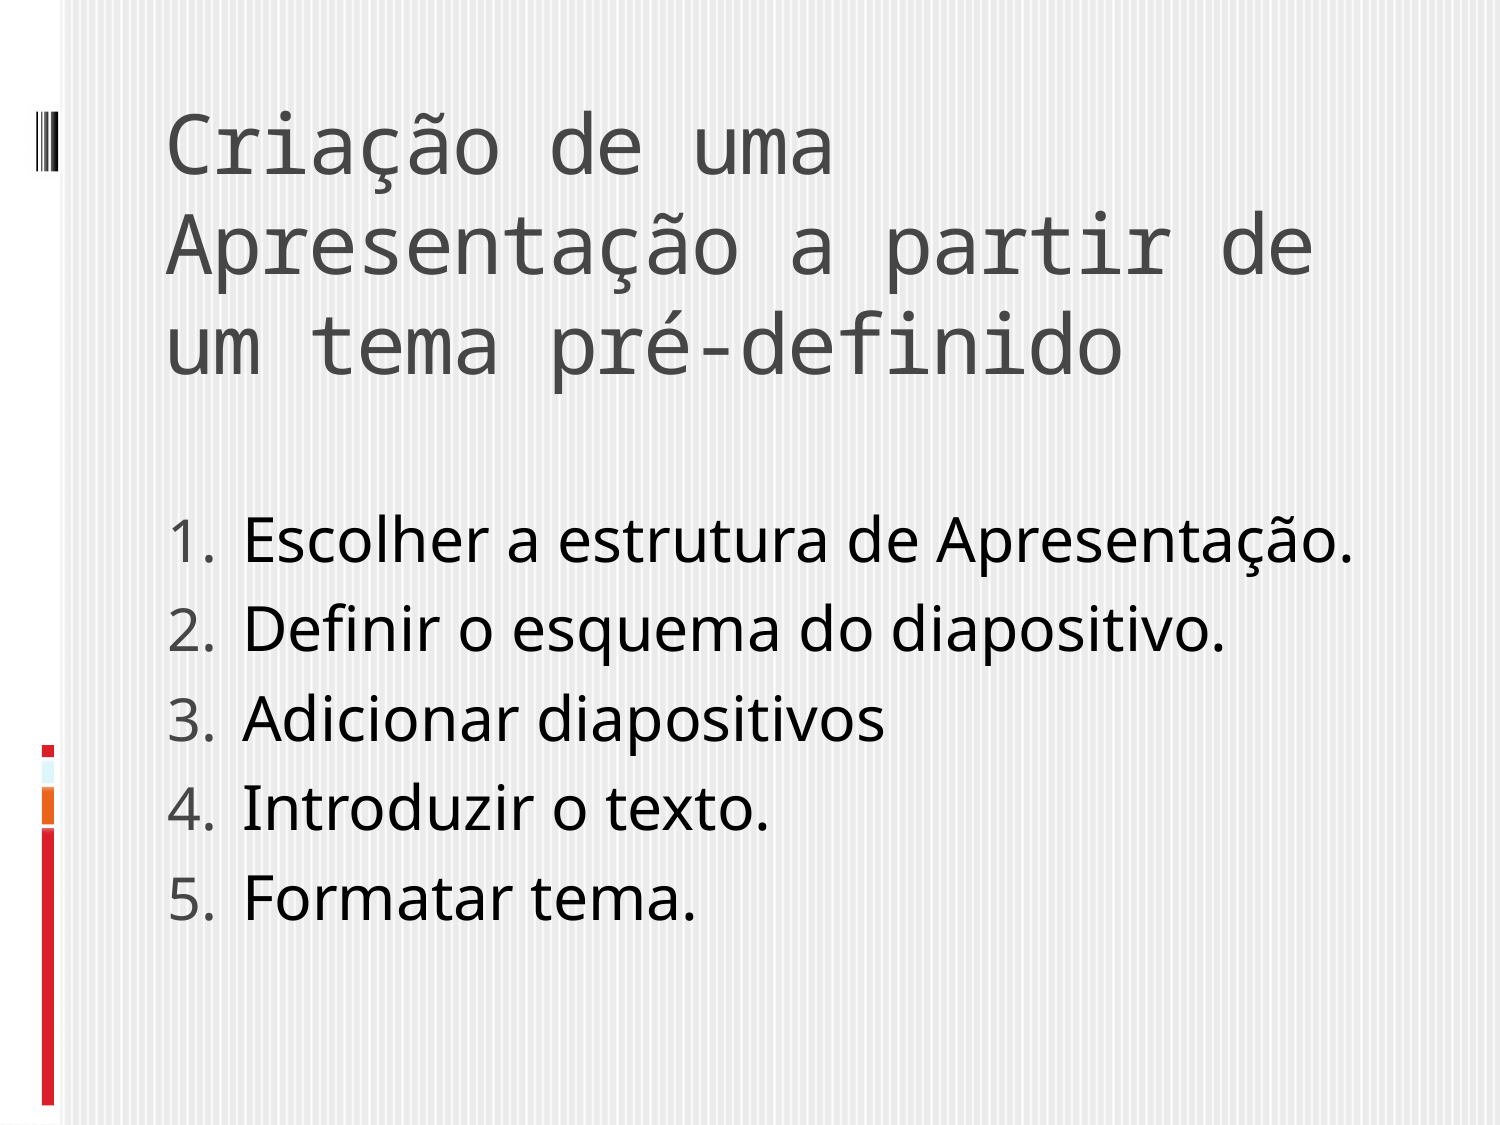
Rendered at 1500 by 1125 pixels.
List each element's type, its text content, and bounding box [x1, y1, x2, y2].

list Escolher a estrutura de Apresentação. Definir o esquema do diapositivo. Adicionar diapositivos Introduzir o texto. Formatar tema. [152, 492, 1428, 996]
title Criação de uma Apresentação a partir de um tema pré-definido [150, 83, 1425, 234]
